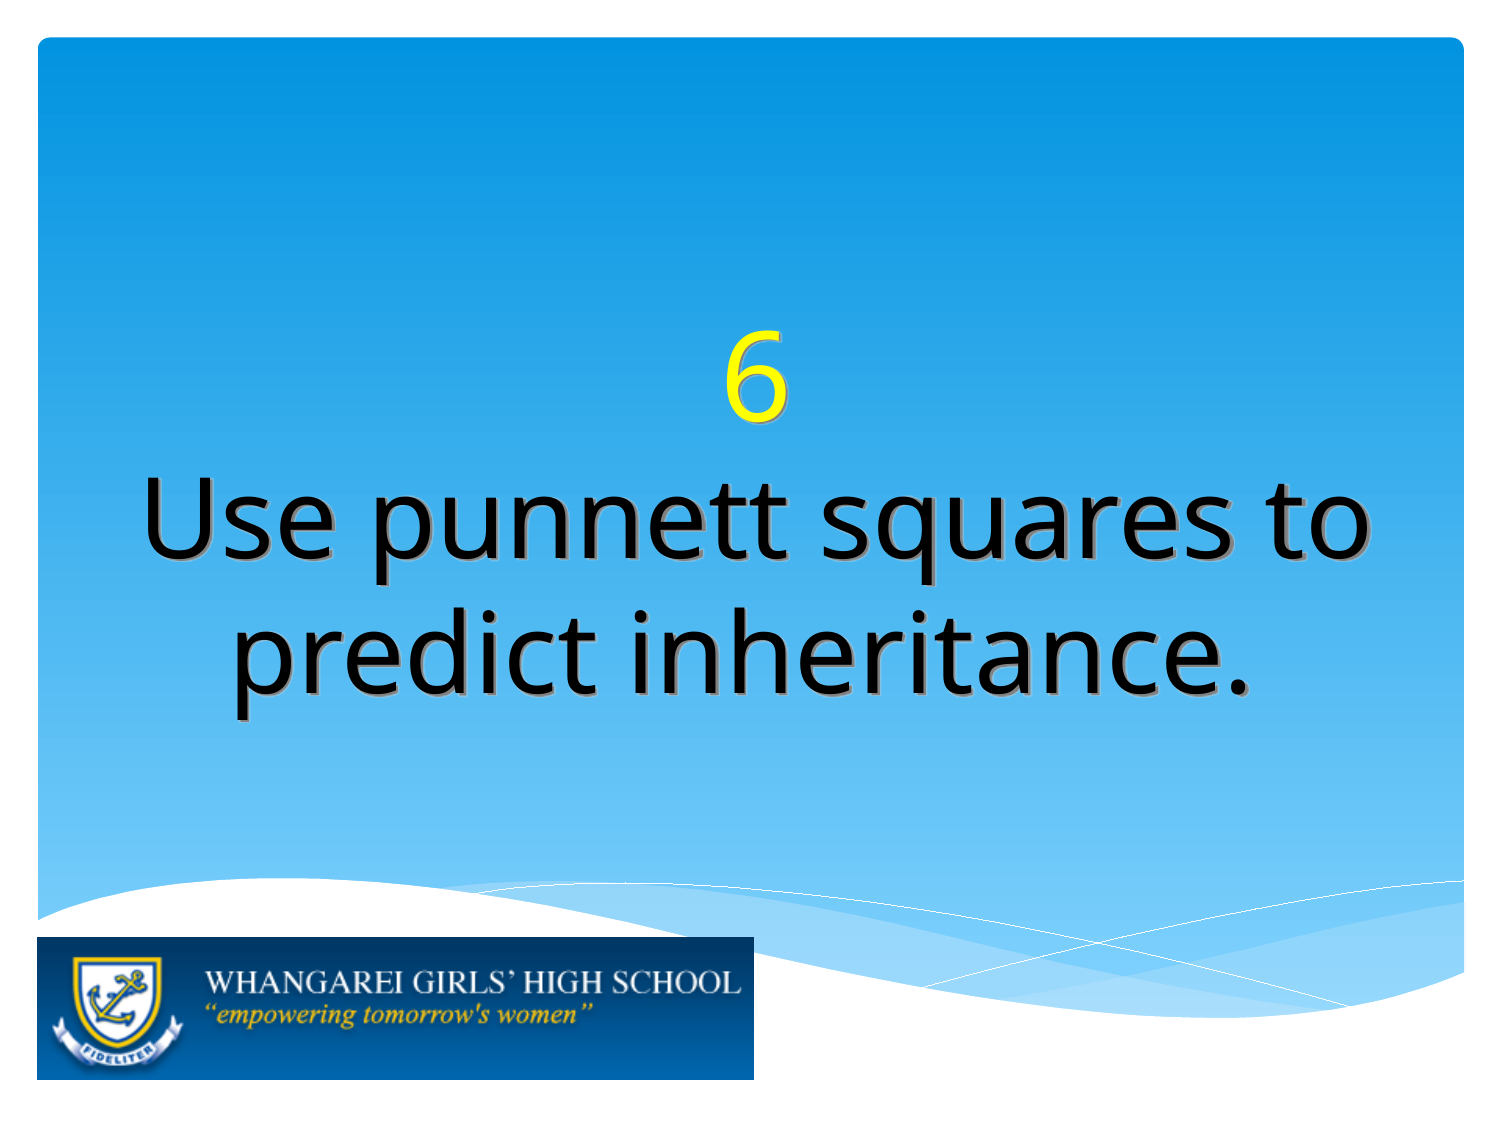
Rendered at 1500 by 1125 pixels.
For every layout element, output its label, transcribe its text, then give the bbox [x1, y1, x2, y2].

picture [37, 937, 754, 1080]
text_box 6 Use punnett squares to predict inheritance. [74, 99, 1438, 913]
